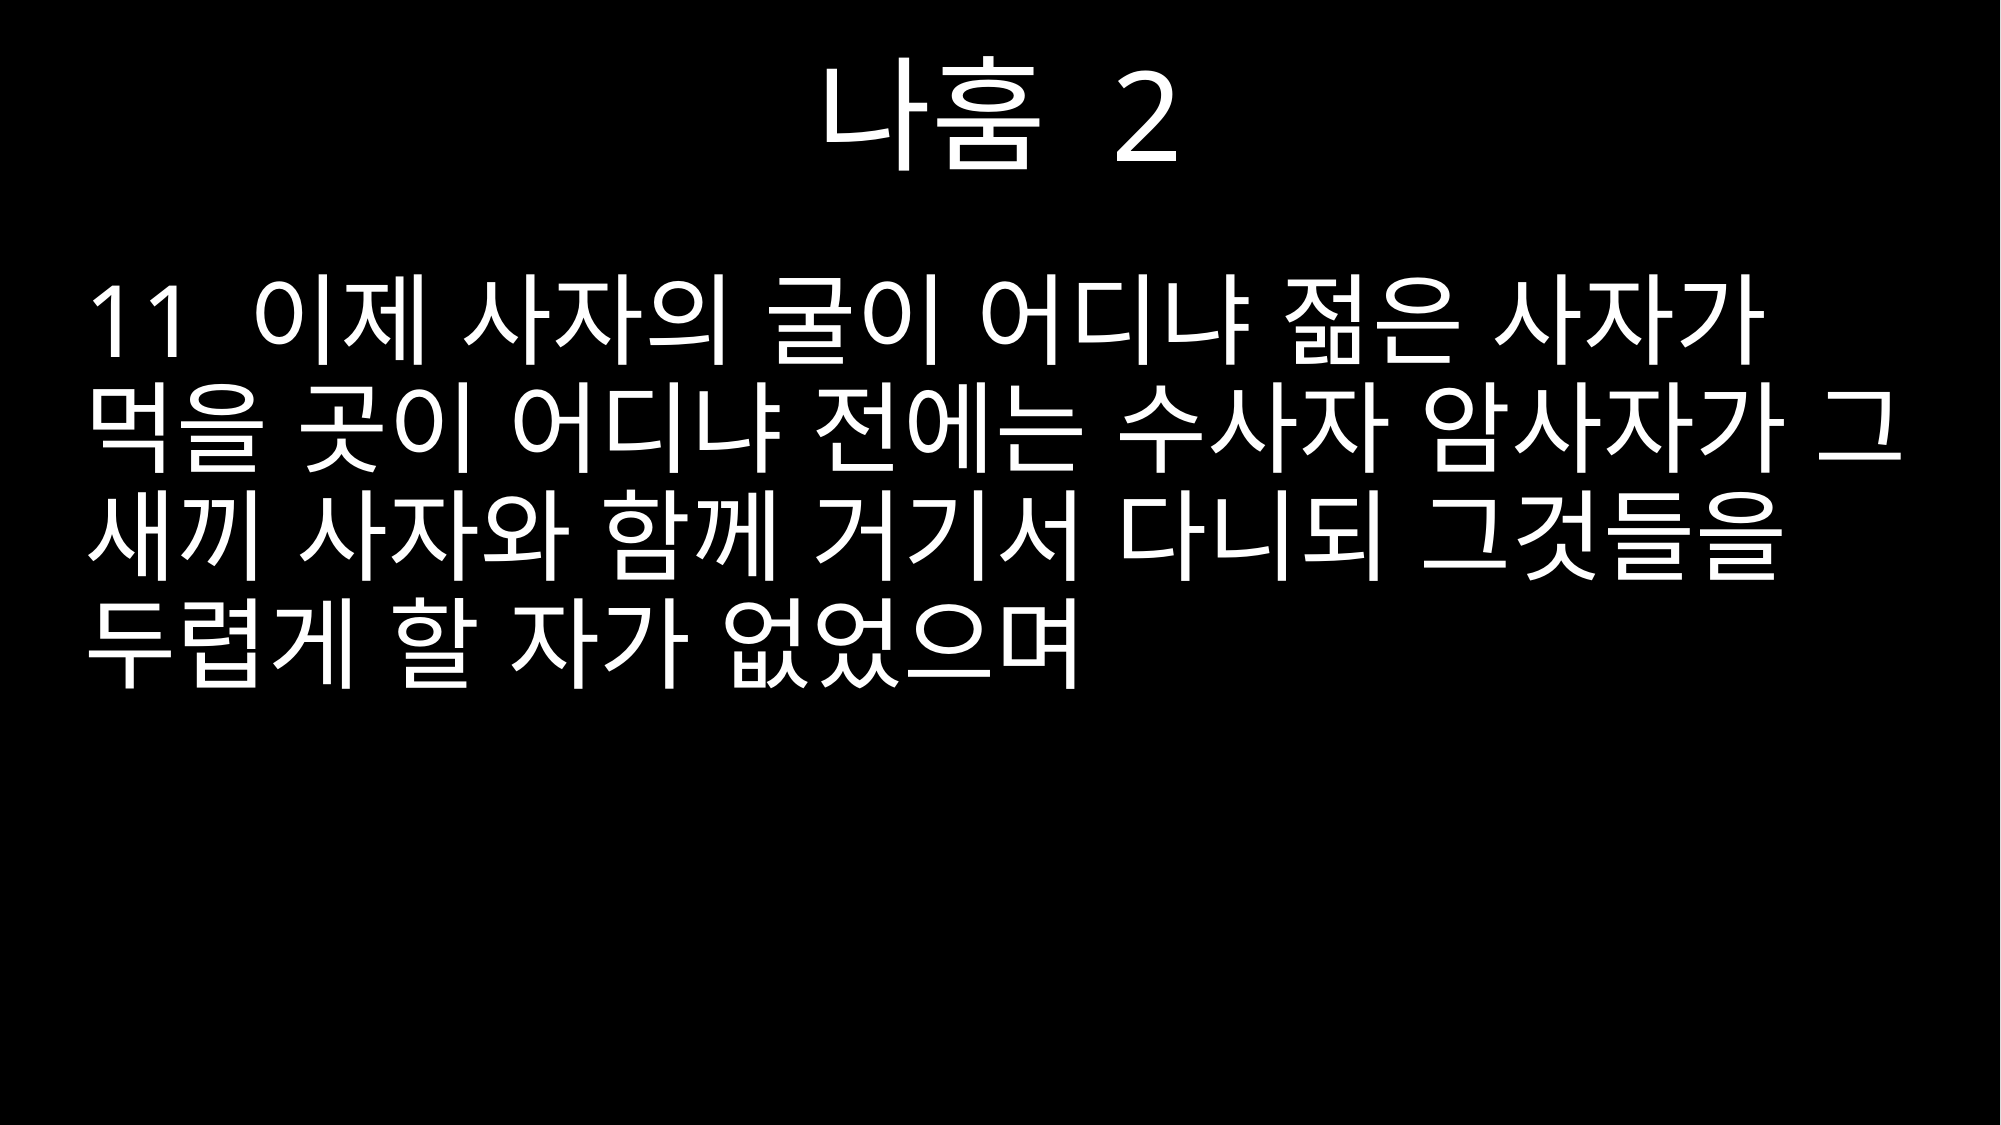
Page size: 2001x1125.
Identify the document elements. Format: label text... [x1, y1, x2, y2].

picture [0, 0, 2001, 1125]
footer 나훔 2 [0, 32, 2000, 192]
list 11 이제 사자의 굴이 어디냐 젊은 사자가 먹을 곳이 어디냐 전에는 수사자 암사자가 그 새끼 사자와 함께 거기서 다니되 그것들을 두렵게 할 자가 없었으며 [69, 263, 1953, 423]
